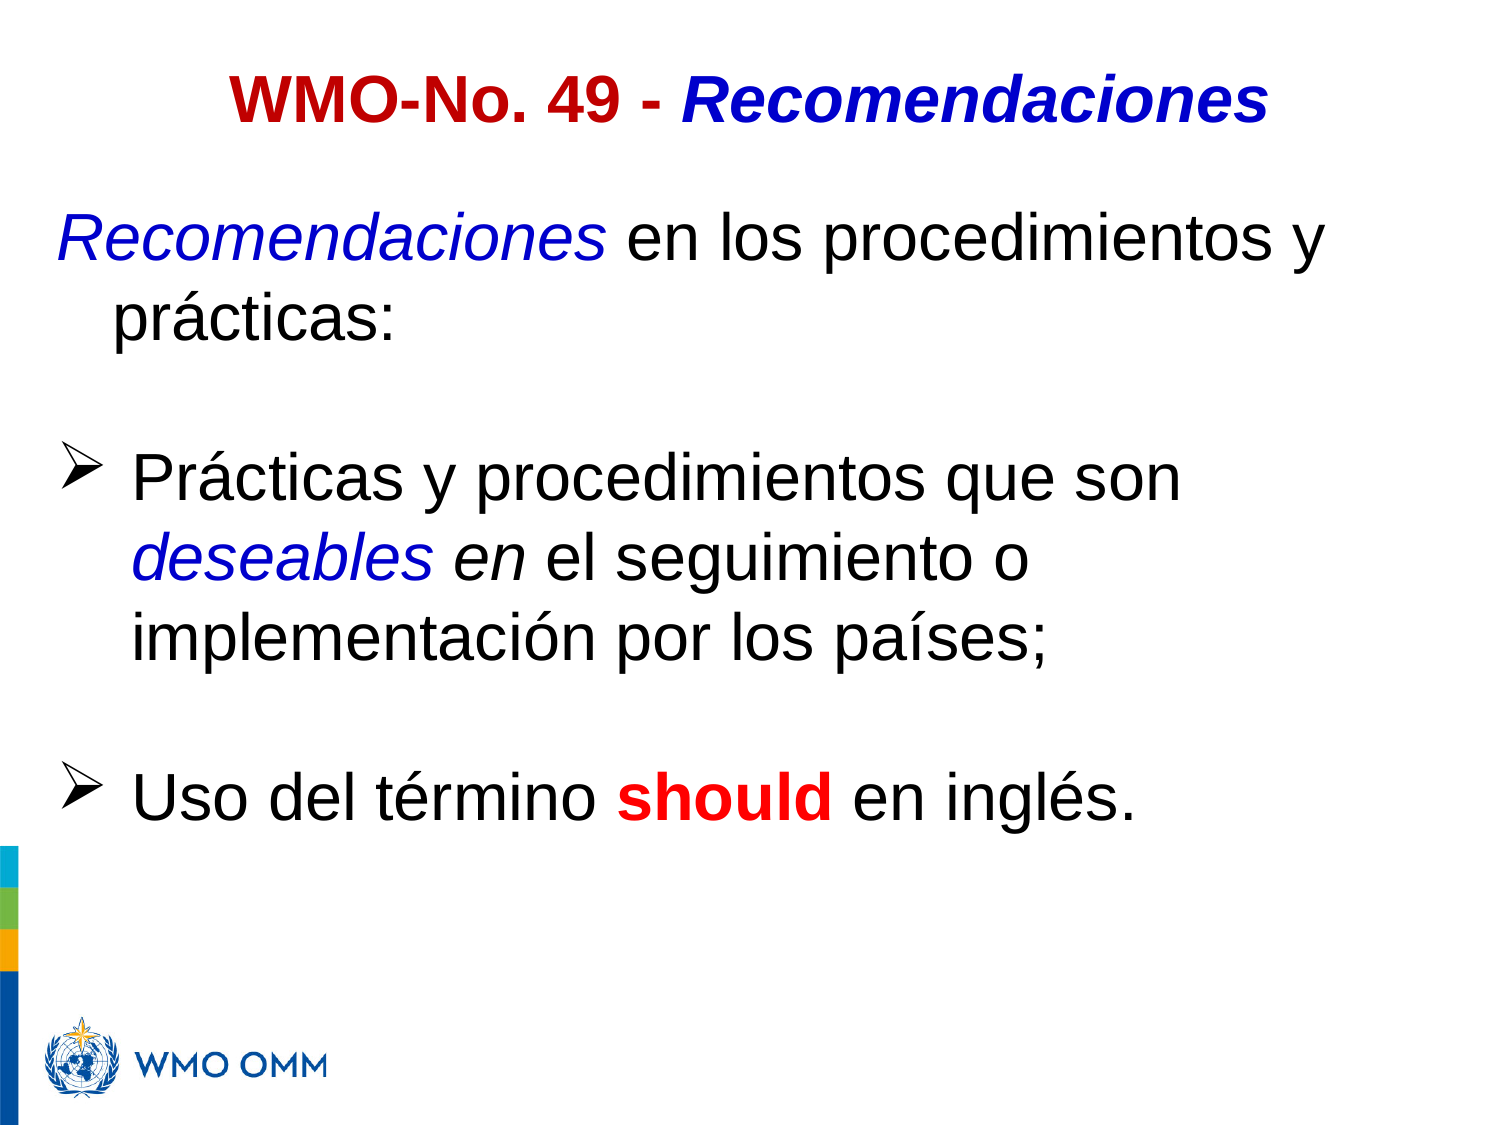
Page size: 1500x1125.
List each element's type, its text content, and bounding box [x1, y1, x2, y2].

text_box Recomendaciones en los procedimientos y prácticas: Prácticas y procedimientos que son deseables en el seguimiento o implementación por los países; Uso del término should en inglés. [41, 186, 1471, 1059]
title WMO-No. 49 - Recomendaciones [12, 31, 1488, 161]
picture [0, 845, 327, 1125]
